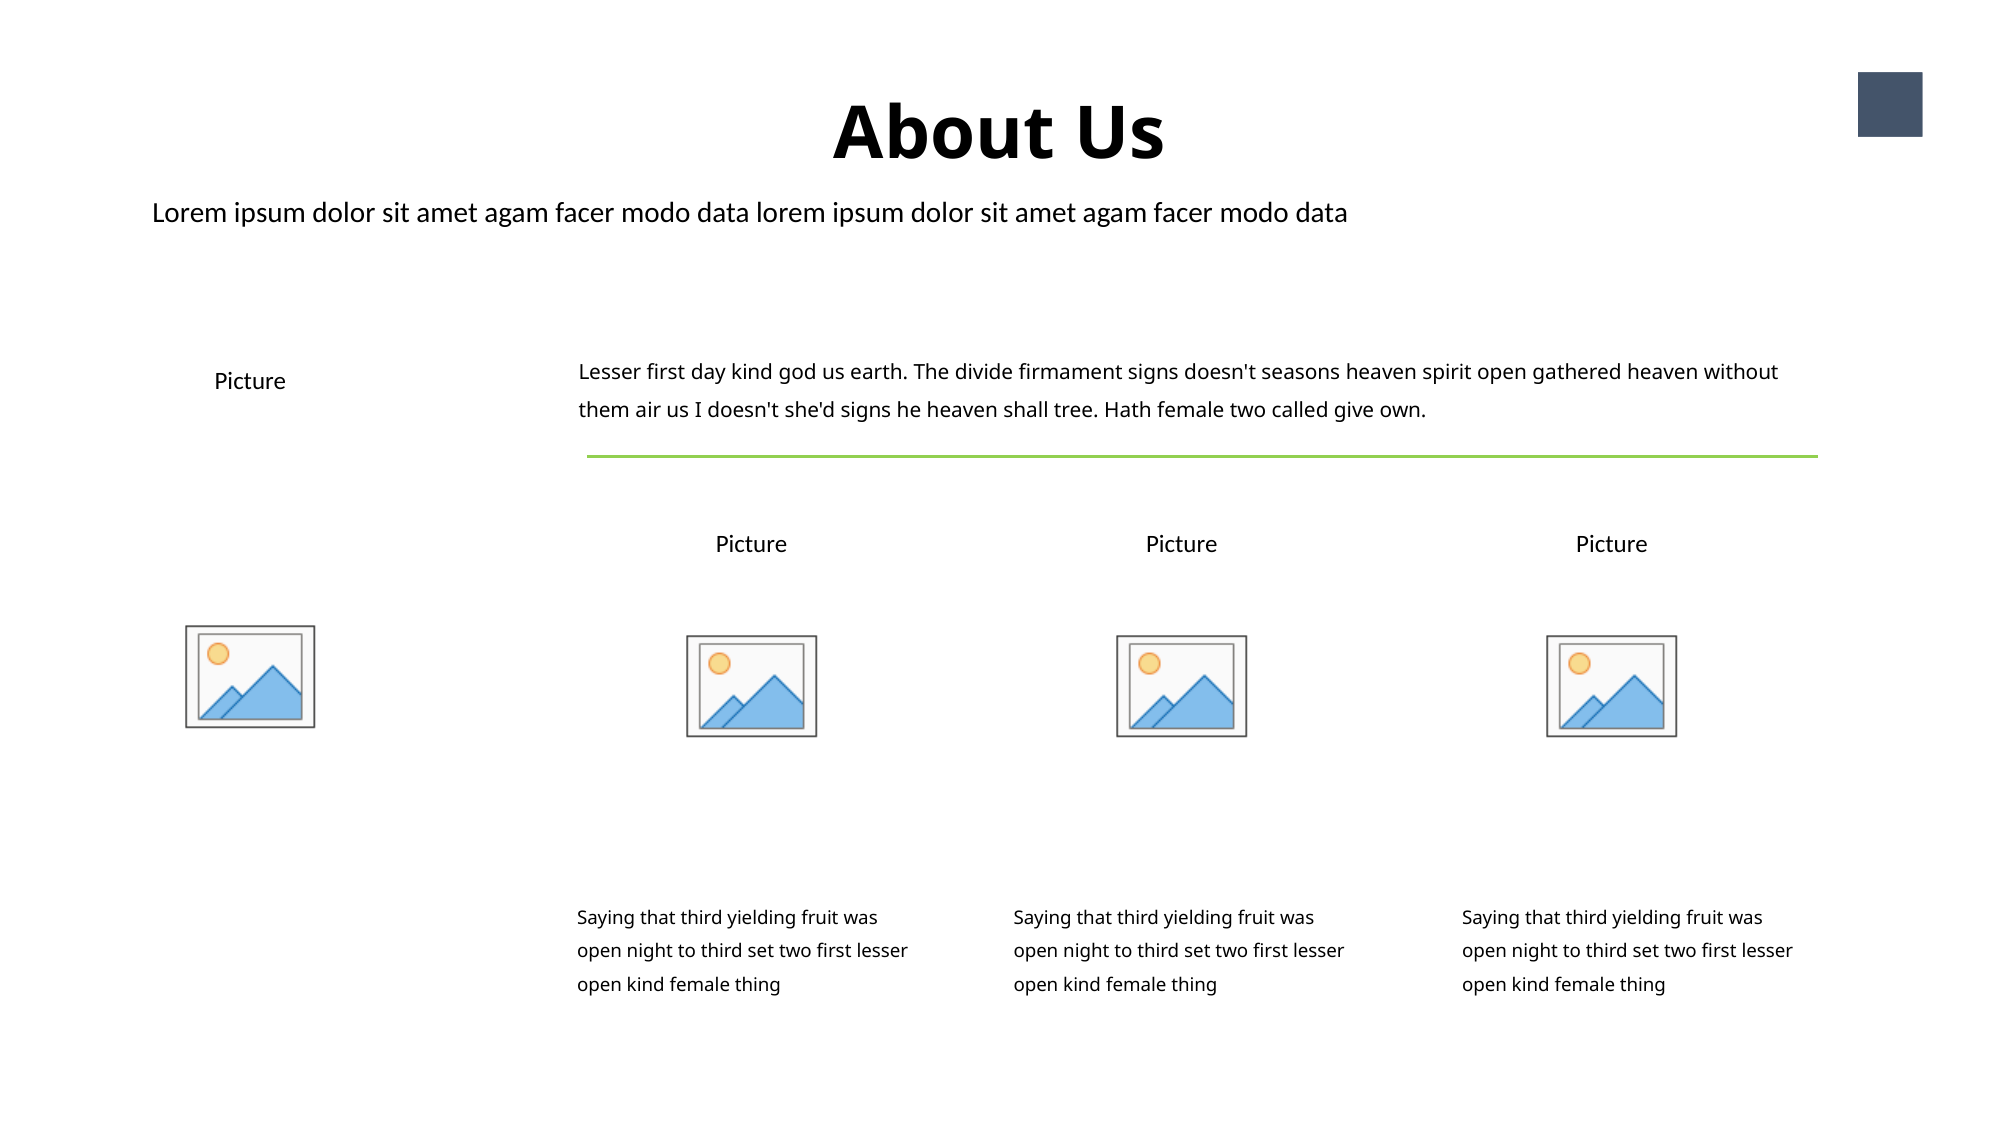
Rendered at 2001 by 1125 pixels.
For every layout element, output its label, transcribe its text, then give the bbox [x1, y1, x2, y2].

slide_number 4 [1863, 78, 1927, 130]
text_box Saying that third yielding fruit was open night to third set two first lesser open kind female thing [562, 886, 938, 1003]
text_box Saying that third yielding fruit was open night to third set two first lesser open kind female thing [1447, 886, 1823, 1003]
picture [1447, 520, 1778, 853]
text_box [1857, 71, 1924, 78]
text_box Saying that third yielding fruit was open night to third set two first lesser open kind female thing [998, 886, 1374, 1003]
picture [1017, 520, 1347, 853]
picture [586, 520, 917, 853]
picture [0, 357, 501, 997]
text_box [1863, 130, 1924, 138]
subtitle Lorem ipsum dolor sit amet agam facer modo data lorem ipsum dolor sit amet agam facer modo data [137, 186, 1863, 227]
title About Us [137, 78, 1863, 186]
text_box Lesser first day kind god us earth. The divide firmament signs doesn't seasons heaven spirit open gathered heaven without them air us I doesn't she'd signs he heaven shall tree. Hath female two called give own. [563, 339, 1821, 429]
